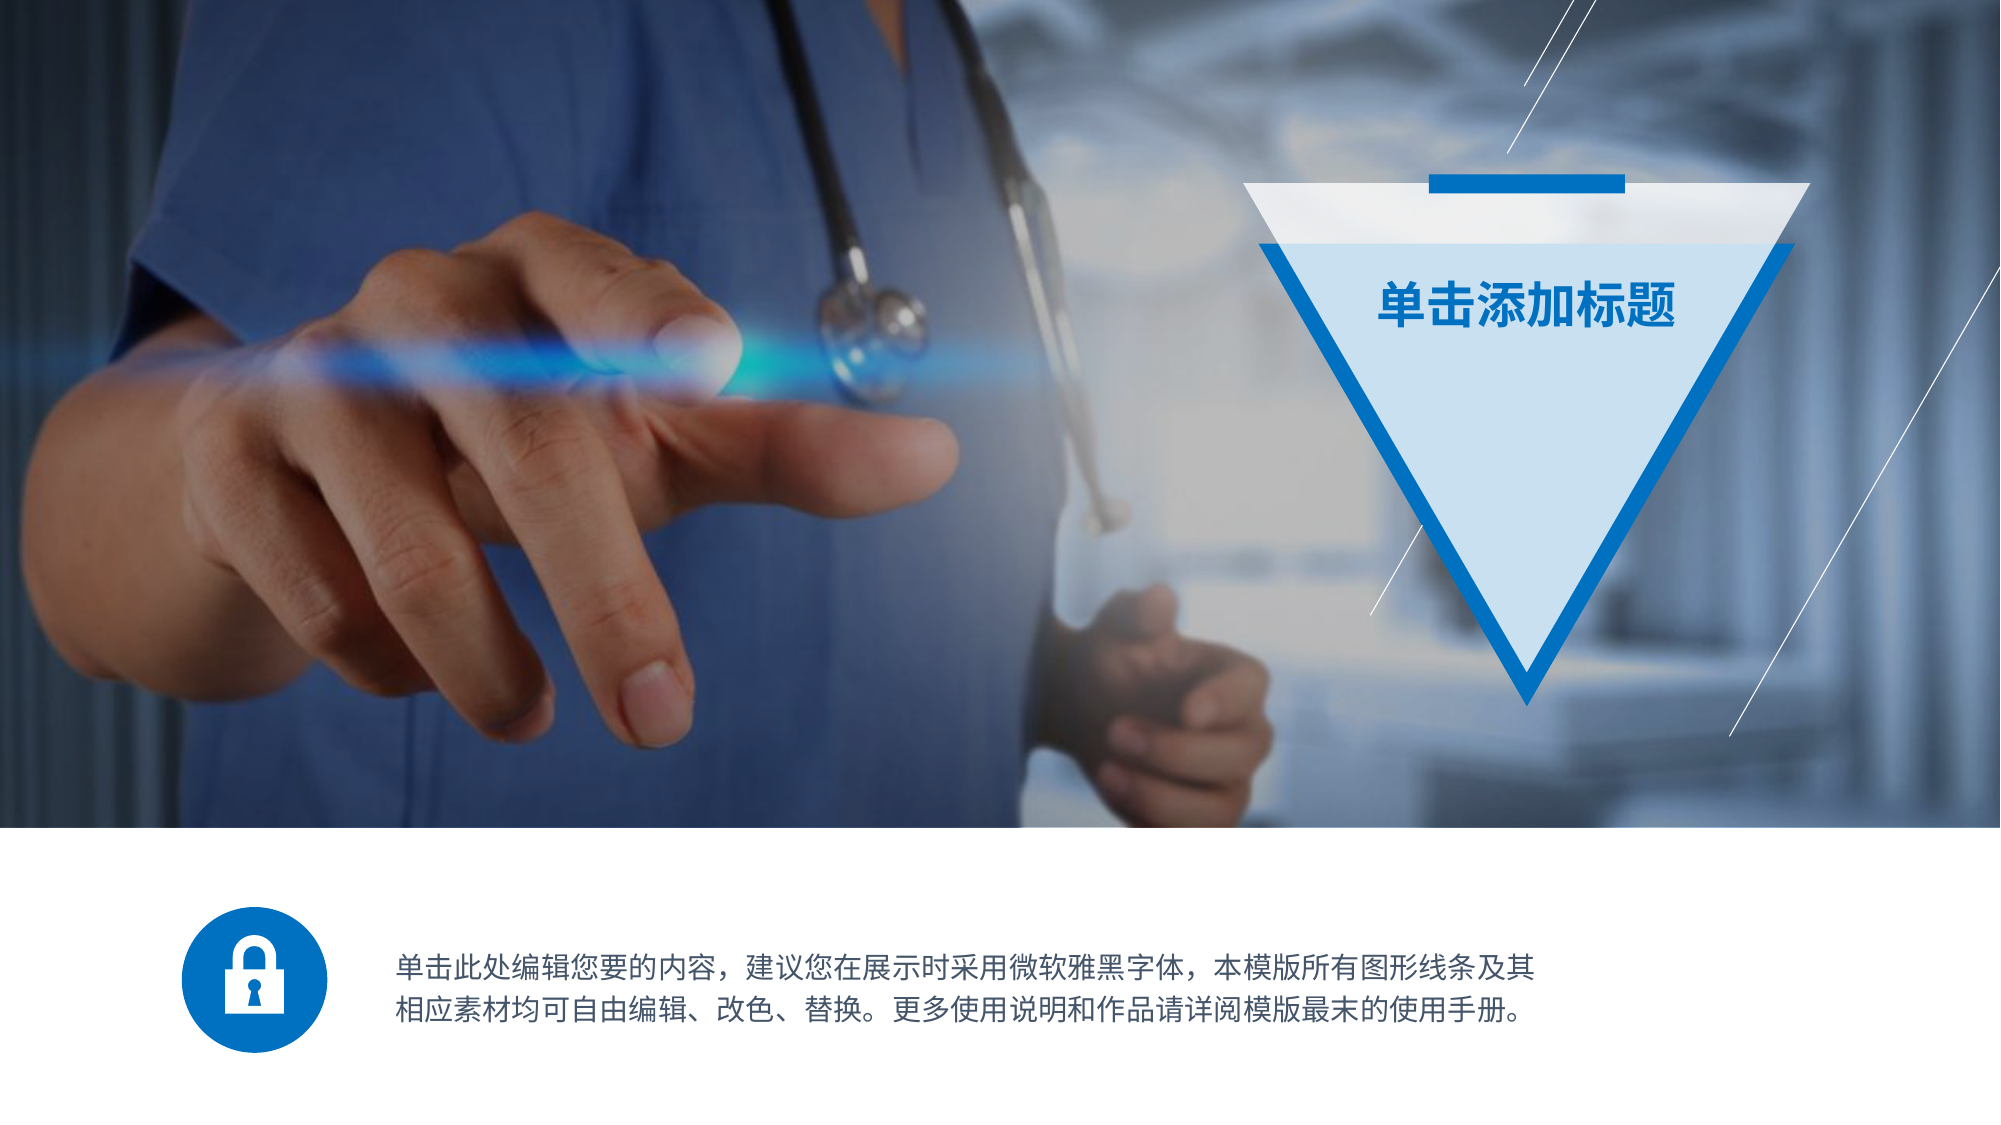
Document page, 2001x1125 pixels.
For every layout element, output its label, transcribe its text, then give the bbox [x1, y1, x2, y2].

text_box [225, 935, 284, 1014]
text_box [181, 907, 328, 1053]
text_box 单击此处编辑您要的内容，建议您在展示时采用微软雅黑字体，本模版所有图形线条及其相应素材均可自由编辑、改色、替换。更多使用说明和作品请详阅模版最末的使用手册。 [395, 942, 1549, 1027]
picture [0, 0, 2000, 828]
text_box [1369, 524, 1423, 616]
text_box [1729, 265, 2000, 737]
text_box [0, 837, 2000, 1125]
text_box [1506, 0, 1600, 154]
